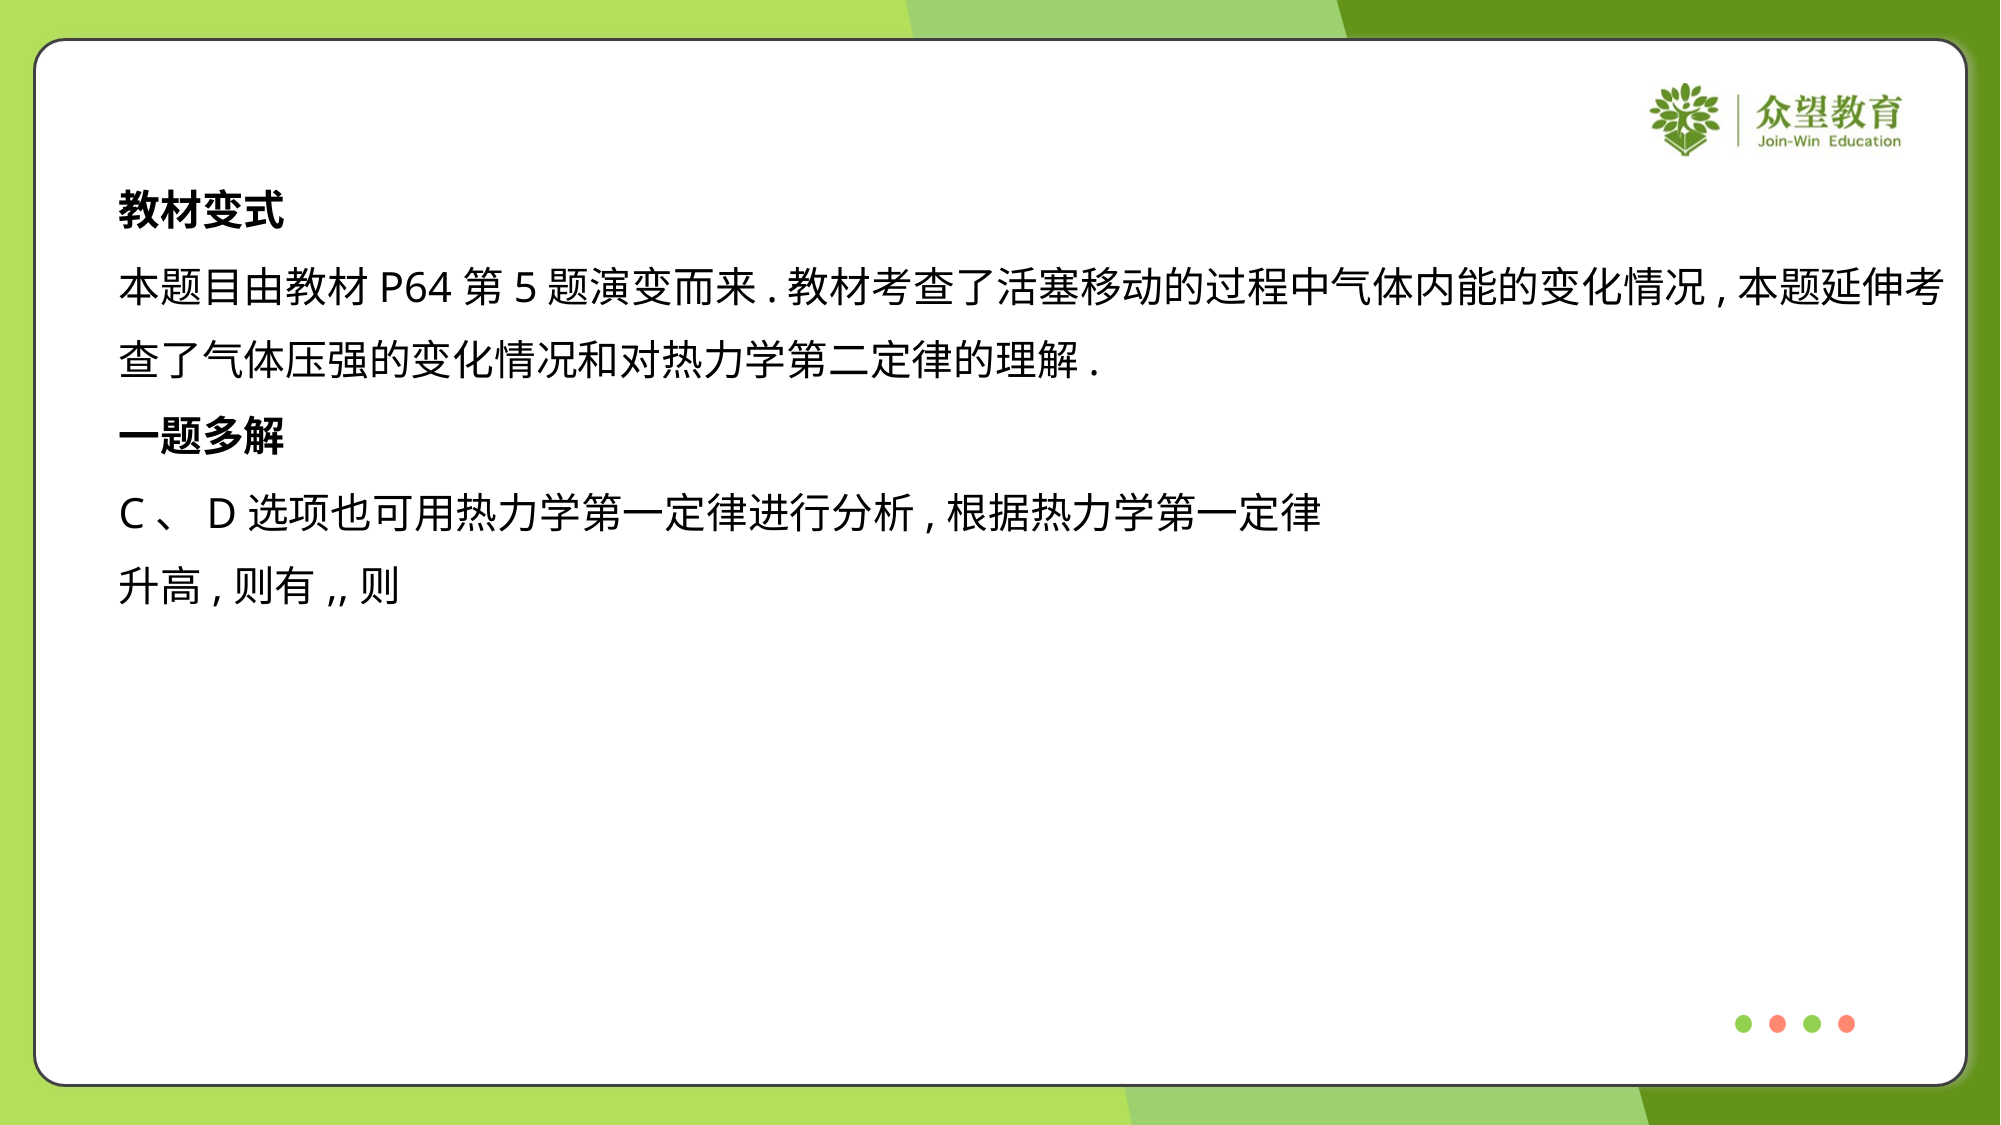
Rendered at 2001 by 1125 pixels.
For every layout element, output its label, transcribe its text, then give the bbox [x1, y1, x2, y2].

text_box 教材变式 本题目由教材P64第5题演变而来.教材考查了活塞移动的过程中气体内能的变化情况,本题延伸考 查了气体压强的变化情况和对热力学第二定律的理解. [118, 158, 1883, 377]
picture [0, 0, 2000, 1125]
